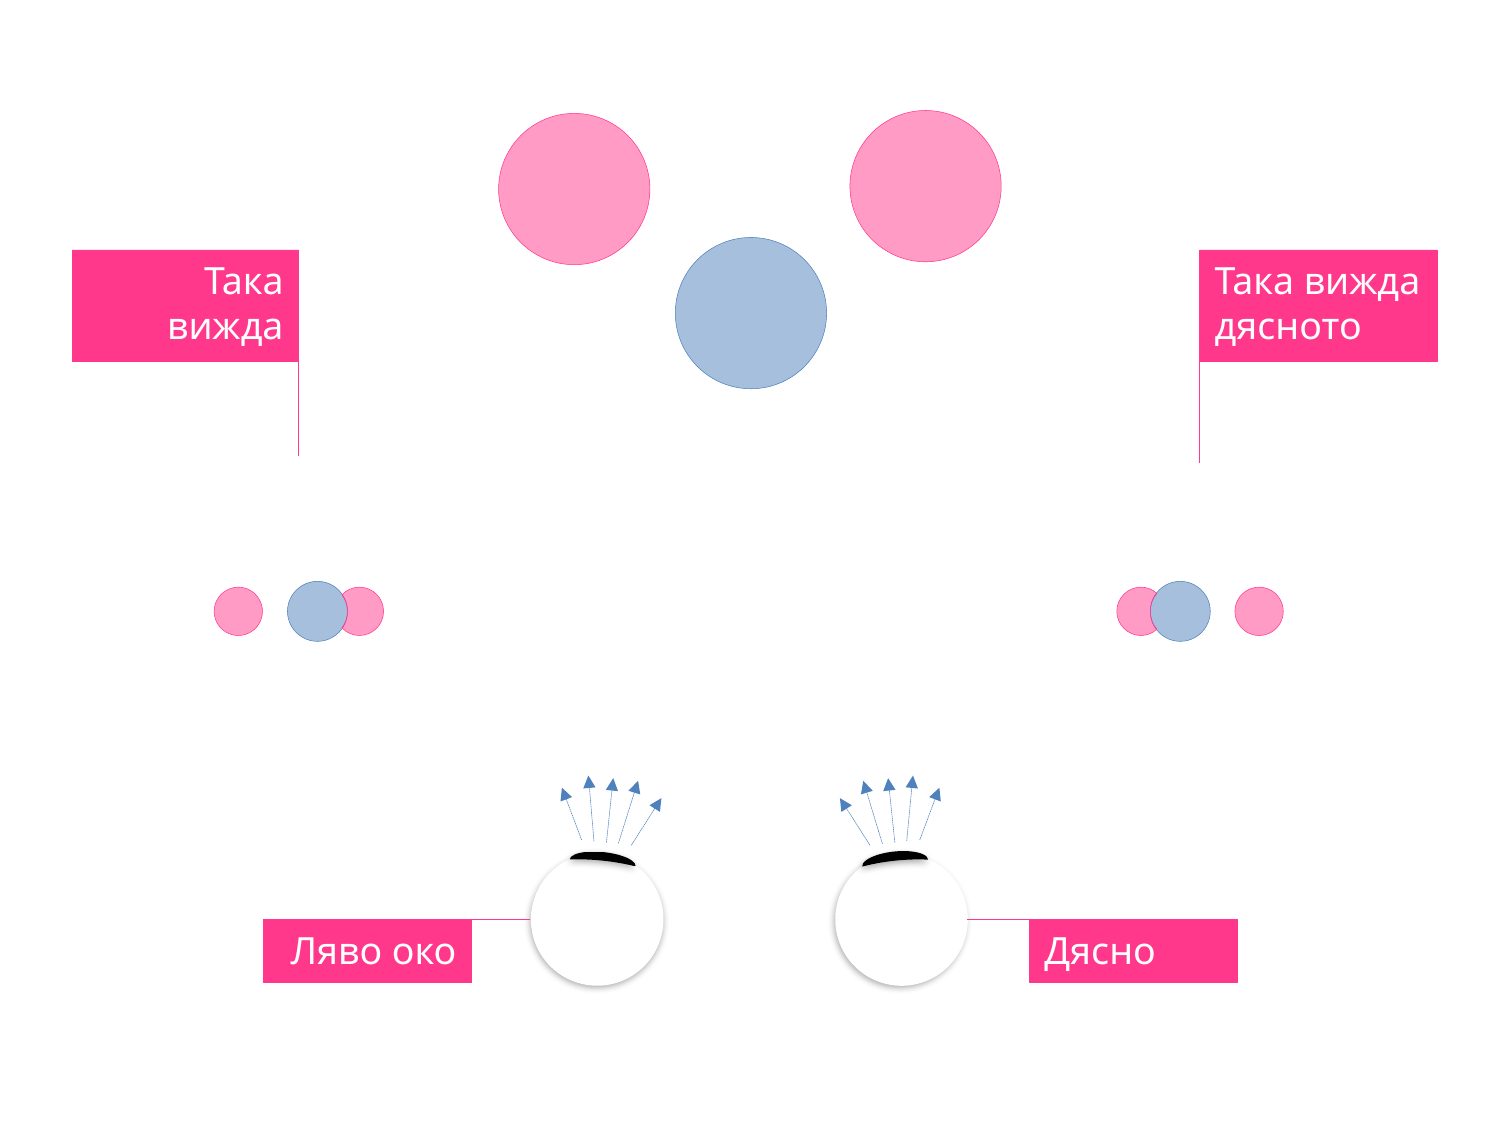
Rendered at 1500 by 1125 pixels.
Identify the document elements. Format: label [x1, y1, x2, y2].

text_box [1232, 585, 1286, 638]
text_box [966, 919, 1238, 983]
text_box [496, 111, 652, 267]
text_box [285, 579, 345, 644]
text_box [673, 235, 829, 391]
text_box [212, 585, 265, 638]
text_box [340, 585, 386, 638]
text_box [72, 249, 299, 461]
text_box [1199, 249, 1438, 464]
text_box [841, 777, 942, 844]
text_box [139, 453, 472, 786]
text_box [262, 919, 531, 983]
text_box [834, 850, 969, 987]
text_box [1033, 453, 1366, 786]
text_box [559, 777, 661, 844]
text_box [1153, 579, 1213, 644]
text_box [847, 108, 1004, 264]
text_box [1114, 585, 1159, 638]
text_box [530, 851, 664, 987]
